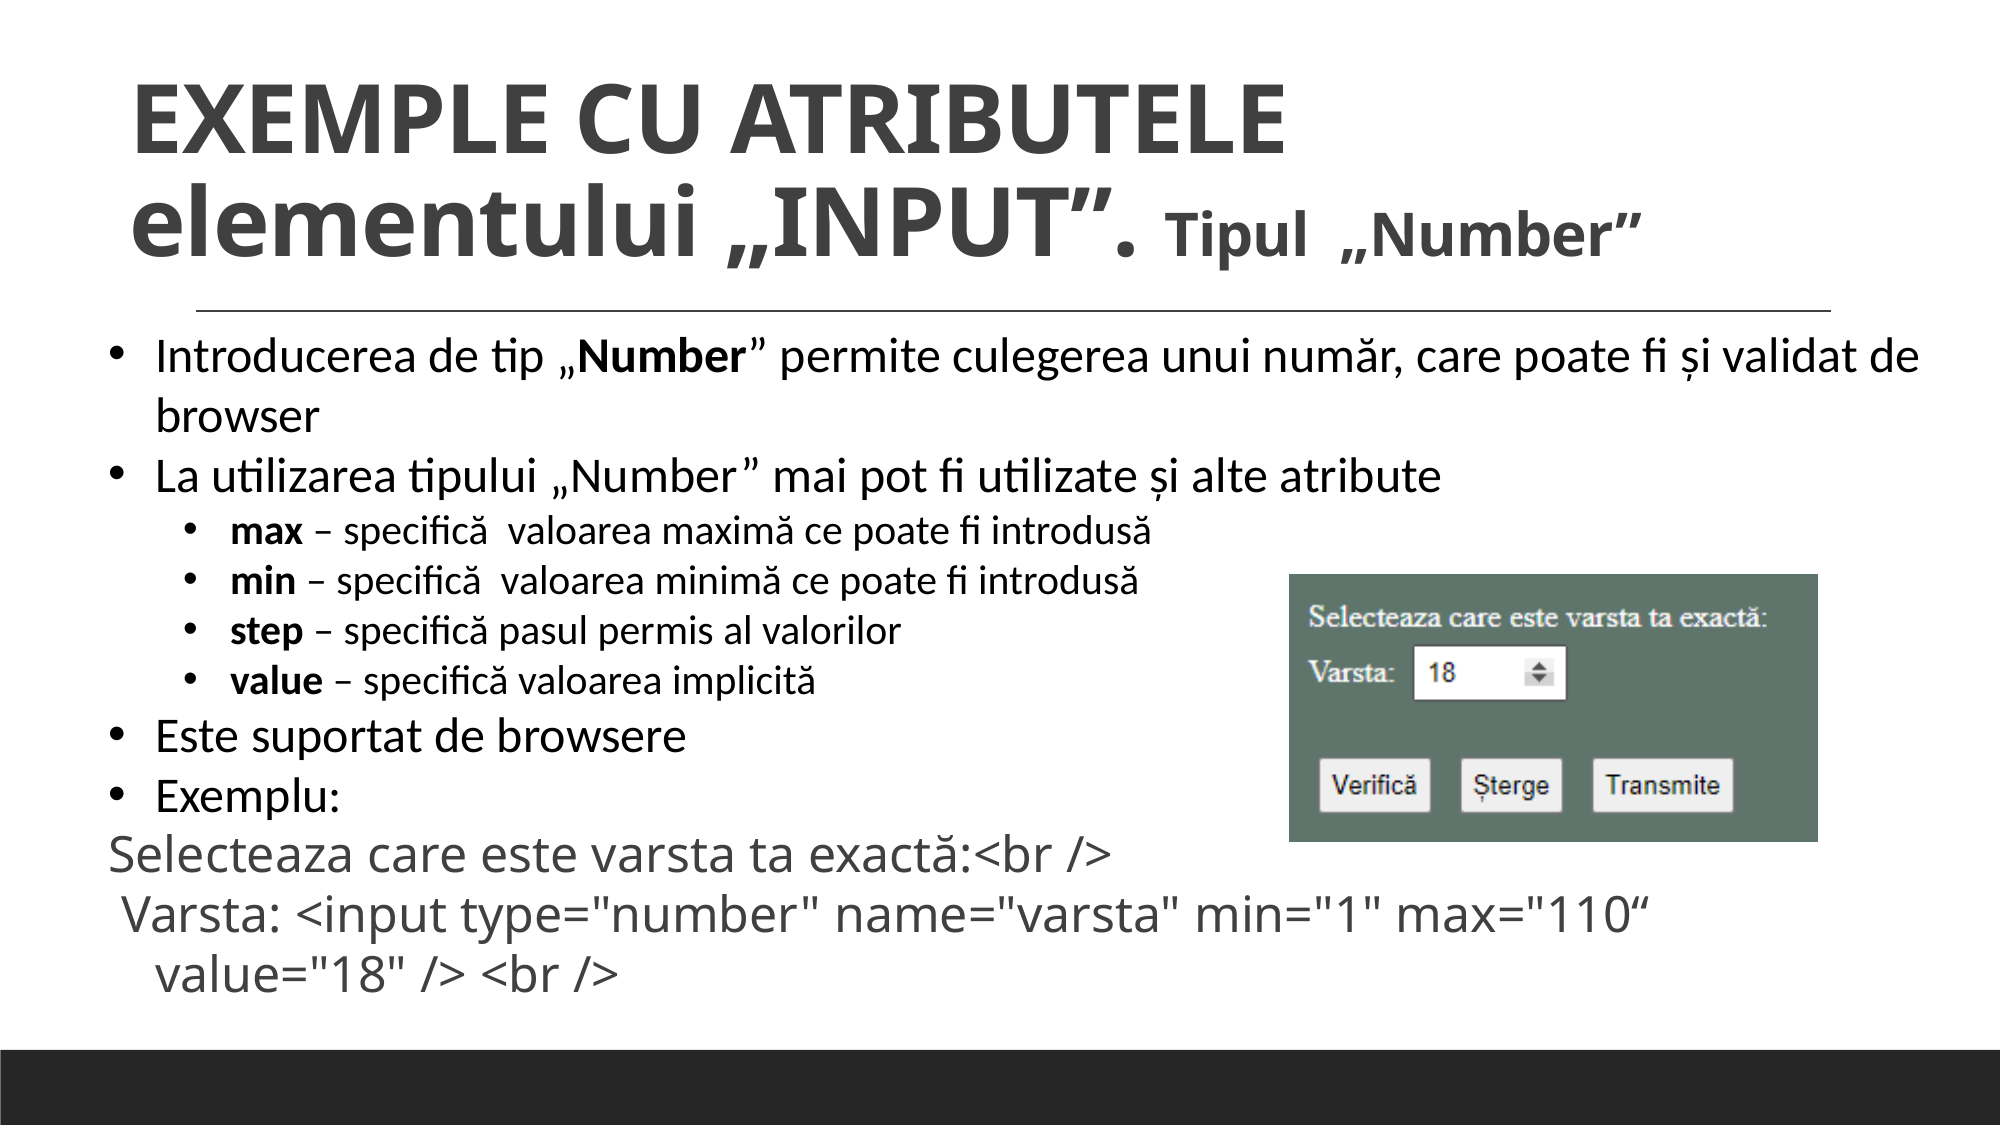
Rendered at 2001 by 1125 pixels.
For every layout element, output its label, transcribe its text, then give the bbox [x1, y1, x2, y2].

title EXEMPLE CU ATRIBUTELE elementului „INPUT”. Tipul „Number” [114, 47, 1830, 285]
text_box Introducerea de tip „Number” permite culegerea unui număr, care poate fi şi validat de browser La utilizarea tipului „Number” mai pot fi utilizate şi alte atribute max – specifică valoarea maximă ce poate fi introdusă min – specifică valoarea minimă ce poate fi introdusă step – specifică pasul permis al valorilor value – specifică valoarea implicită Este suportat de browsere Exemplu: Selecteaza care este varsta ta exactă:<br /> Varsta: <input type="number" name="varsta" min="1" max="110“ value="18" /> <br /> [93, 315, 1965, 1011]
picture [1289, 573, 1819, 842]
